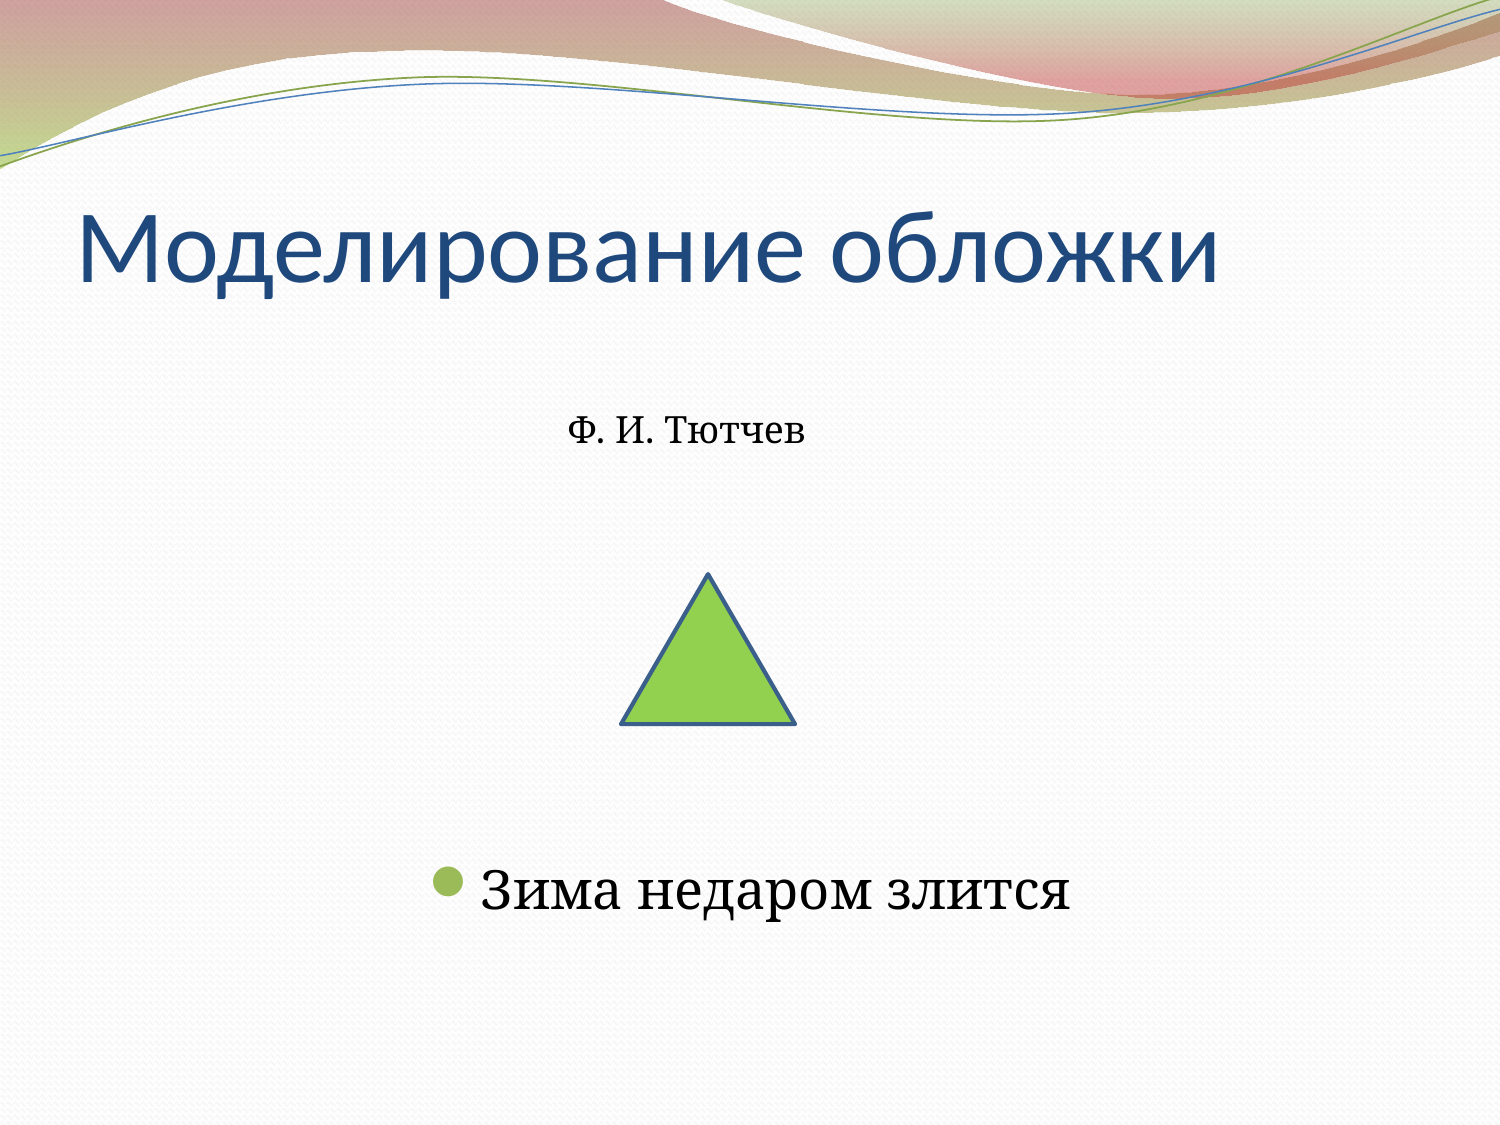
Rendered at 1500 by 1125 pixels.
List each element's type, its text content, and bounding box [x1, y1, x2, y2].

list Зима недаром злится [75, 317, 1425, 1038]
title Моделирование обложки [75, 115, 1425, 303]
